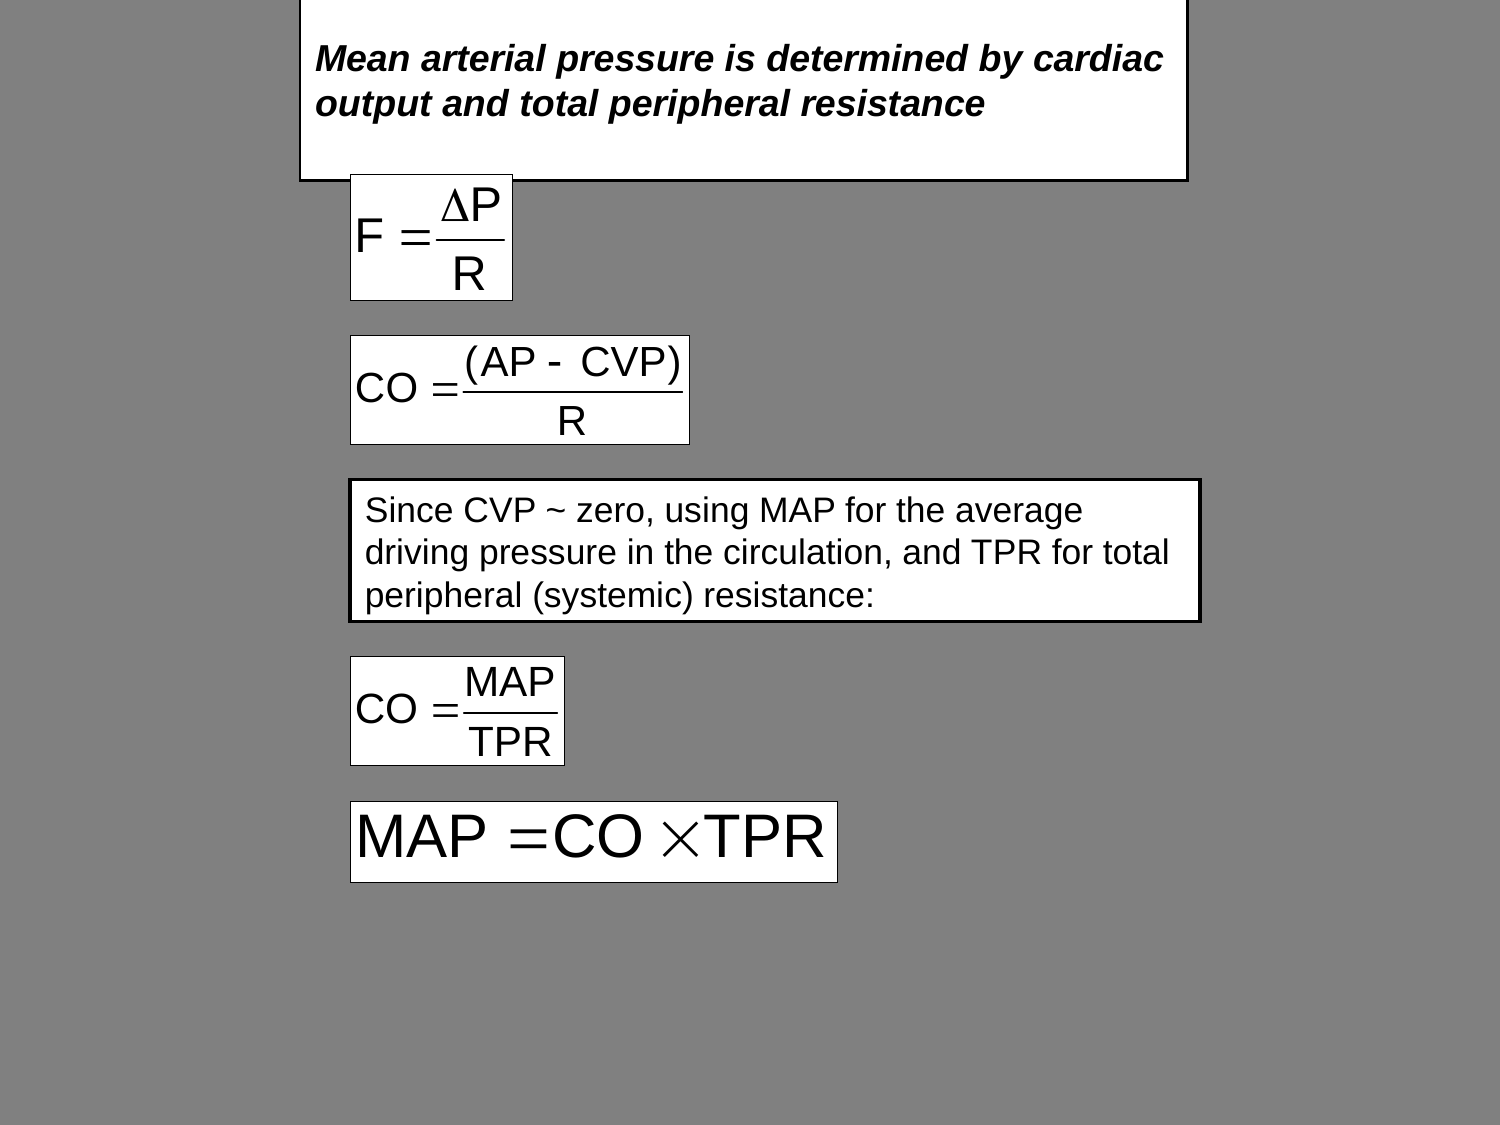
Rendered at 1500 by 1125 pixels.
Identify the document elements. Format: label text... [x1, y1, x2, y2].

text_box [349, 174, 1201, 884]
title Mean arterial pressure is determined by cardiac output and total peripheral resistance [299, 0, 1189, 182]
